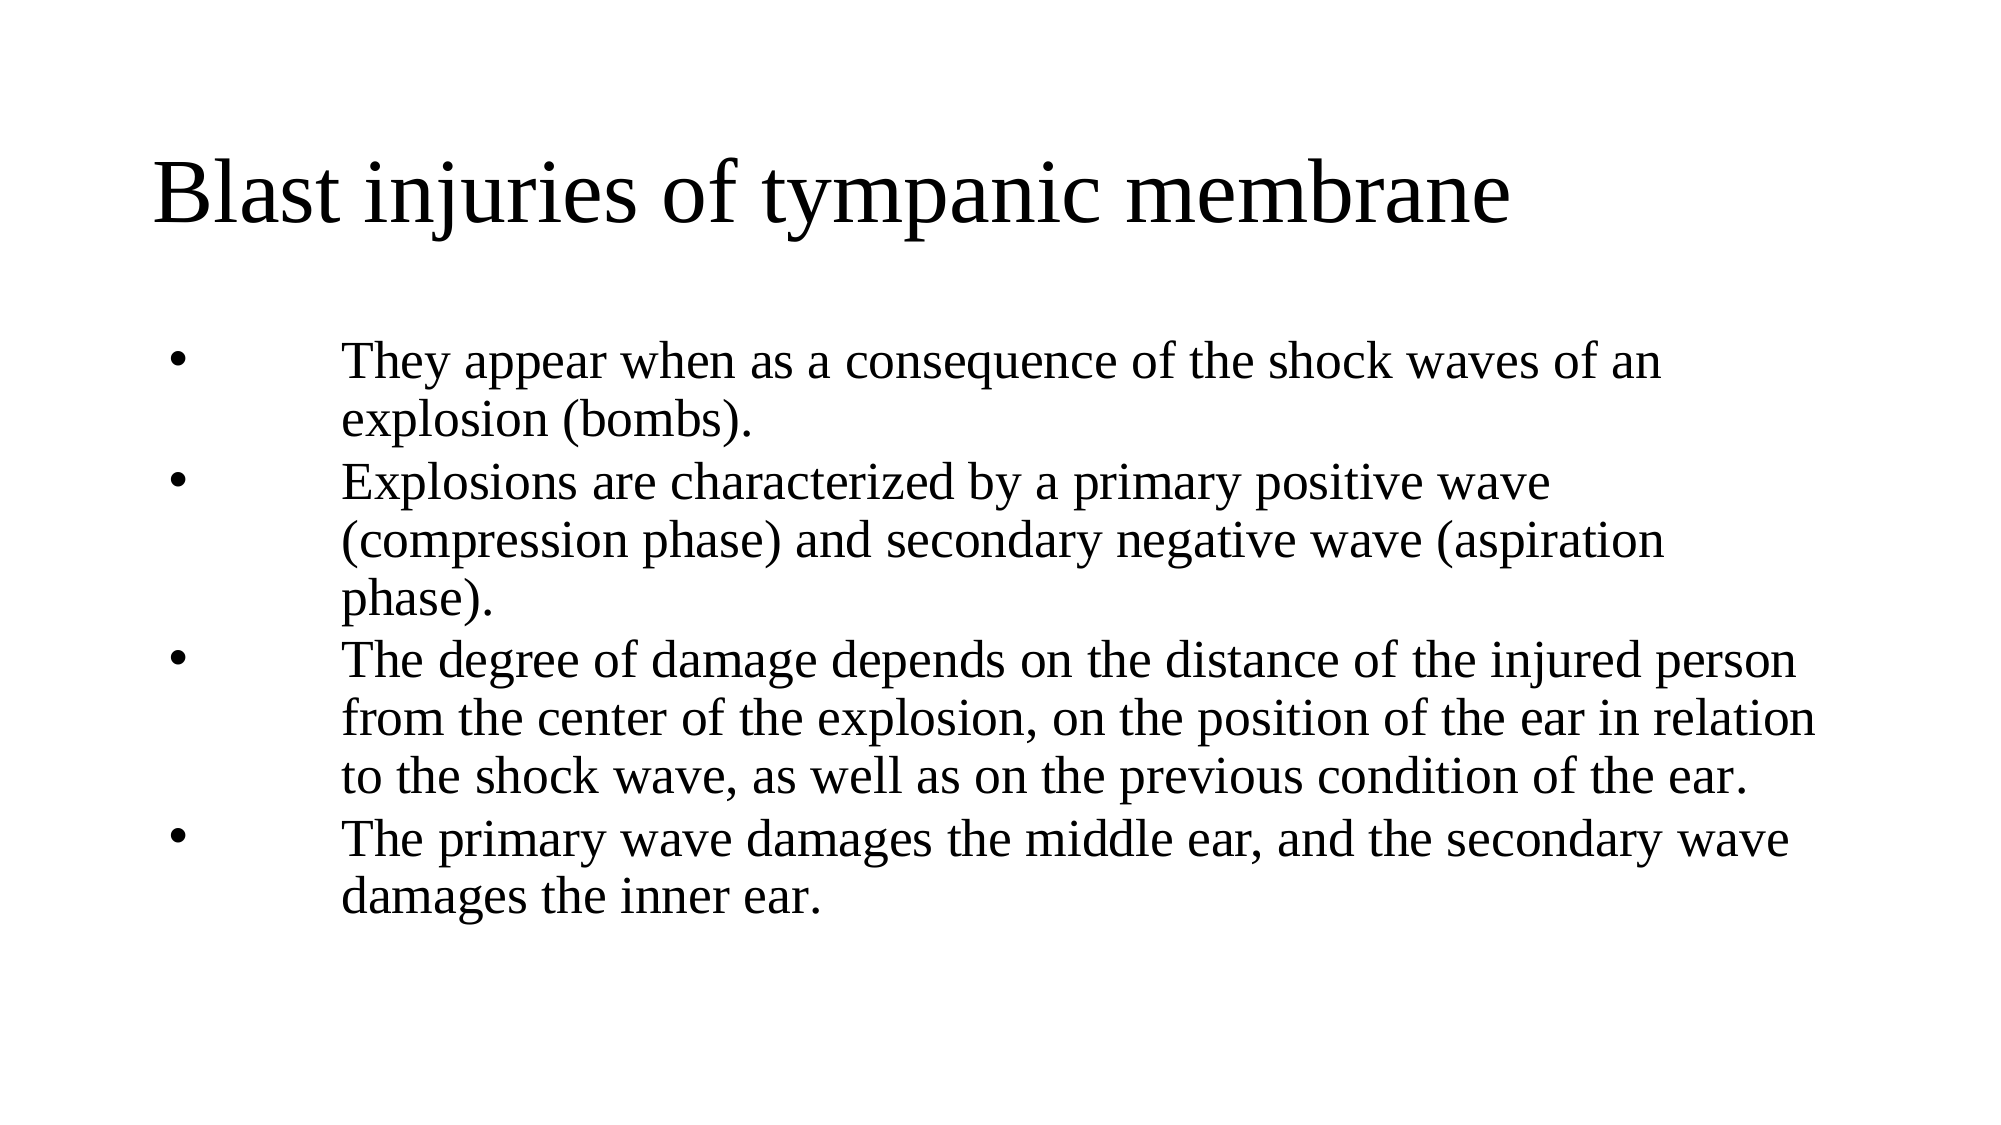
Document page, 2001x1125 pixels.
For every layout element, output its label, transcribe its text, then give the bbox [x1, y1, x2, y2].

list They appear when as a consequence of the shock waves of an explosion (bombs). Explosions are characterized by a primary positive wave (compression phase) and secondary negative wave (aspiration phase). The degree of damage depends on the distance of the injured person from the center of the explosion, on the position of the ear in relation to the shock wave, as well as on the previous condition of the ear. The primary wave damages the middle ear, and the secondary wave damages the inner ear. [137, 302, 1846, 940]
title Blast injuries of tympanic membrane [137, 84, 1863, 302]
